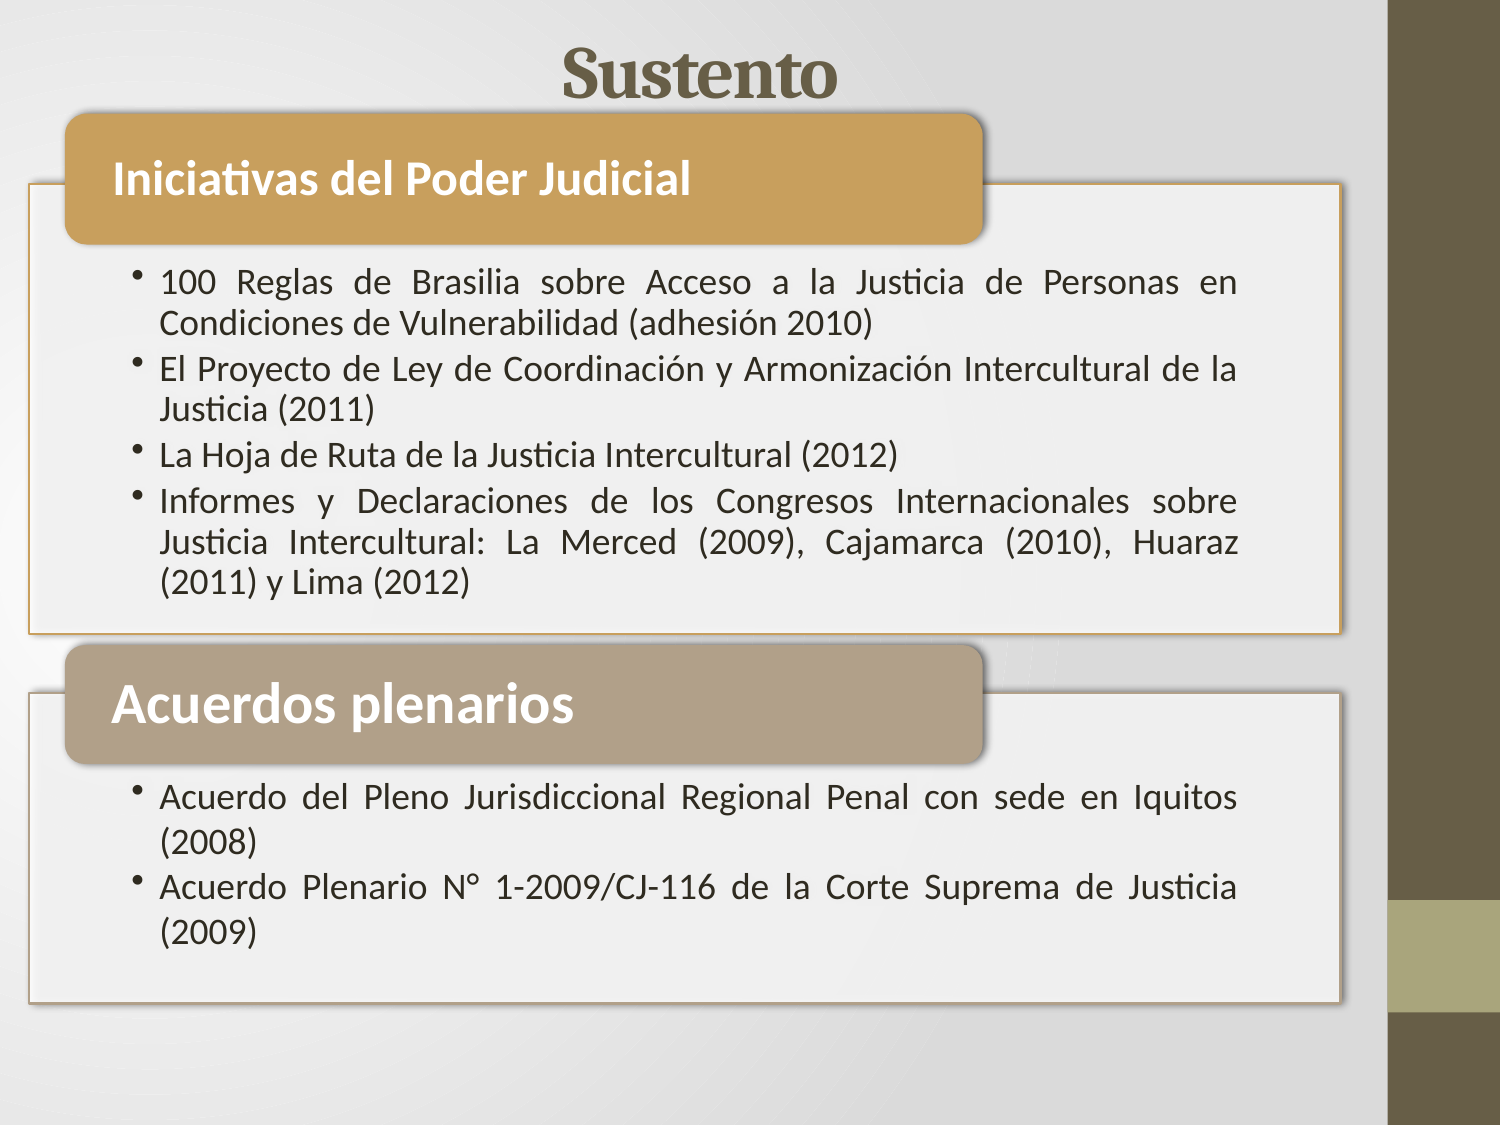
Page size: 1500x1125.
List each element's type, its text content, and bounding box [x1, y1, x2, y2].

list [28, 89, 1342, 1060]
title Sustento [76, 19, 1327, 82]
